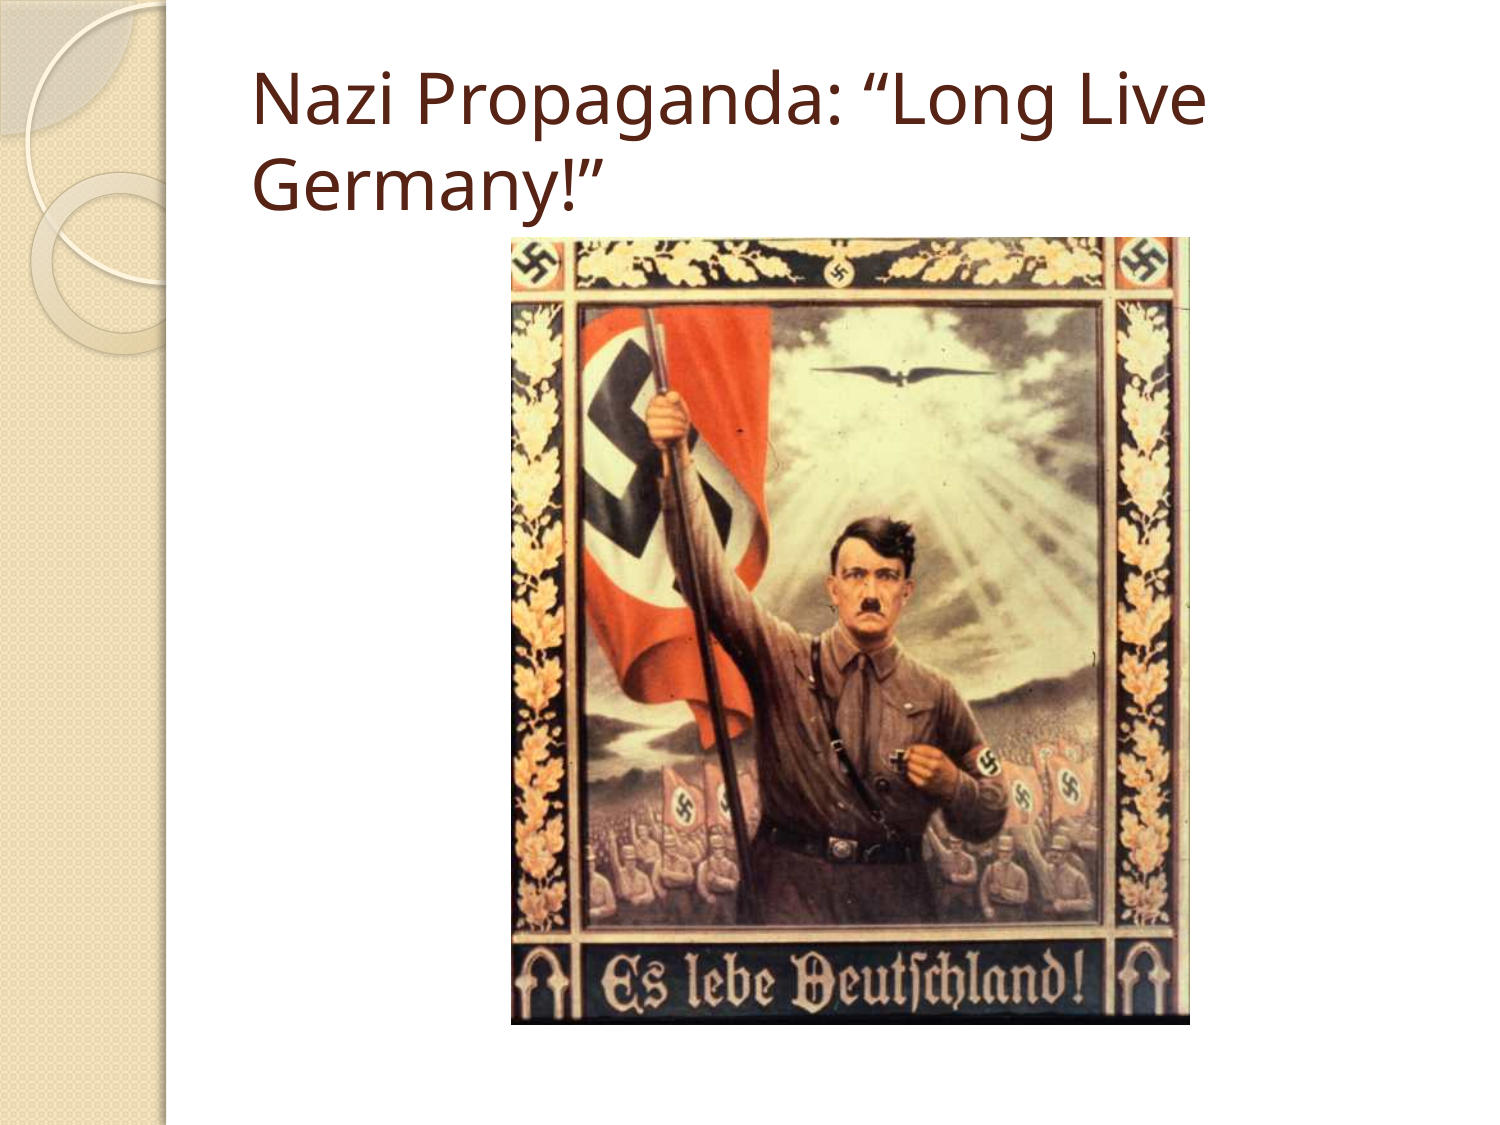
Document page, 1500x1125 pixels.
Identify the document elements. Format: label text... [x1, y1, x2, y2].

title Nazi Propaganda: “Long Live Germany!” [235, 45, 1466, 233]
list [235, 237, 1466, 1026]
